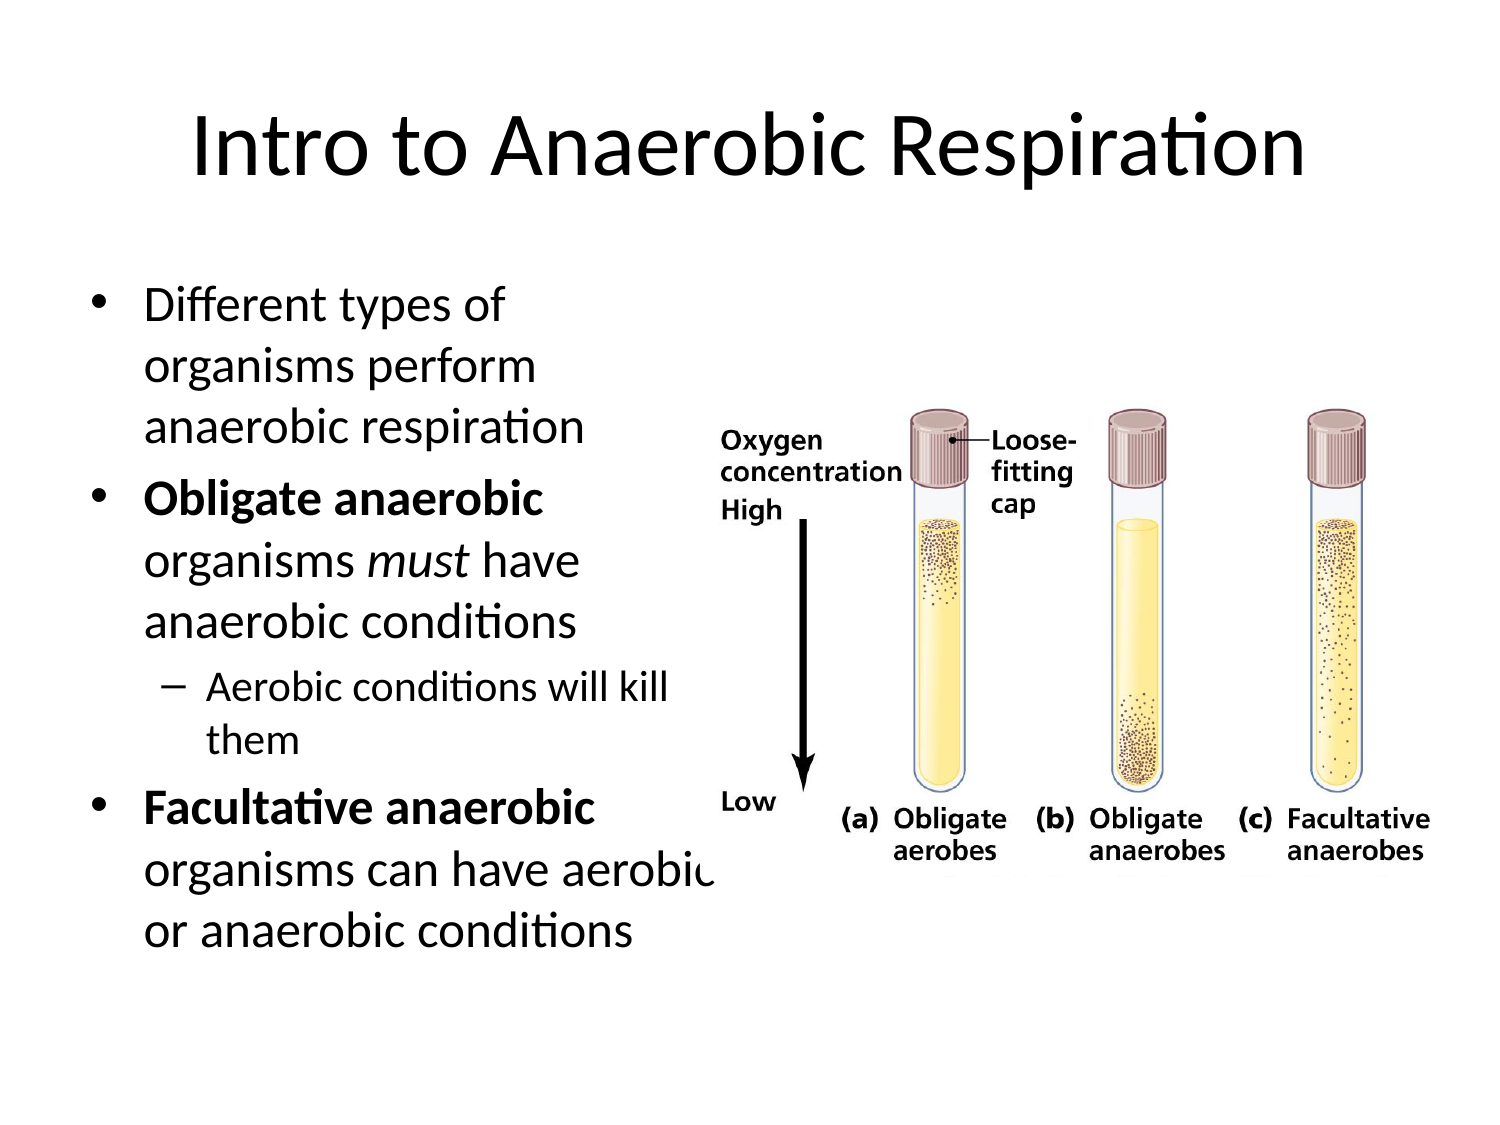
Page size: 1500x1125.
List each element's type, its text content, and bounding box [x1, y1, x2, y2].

list Different types of organisms perform anaerobic respiration Obligate anaerobic organisms must have anaerobic conditions Aerobic conditions will kill them Facultative anaerobic organisms can have aerobic or anaerobic conditions [75, 262, 738, 1005]
picture [699, 387, 1442, 877]
title Intro to Anaerobic Respiration [75, 45, 1425, 233]
